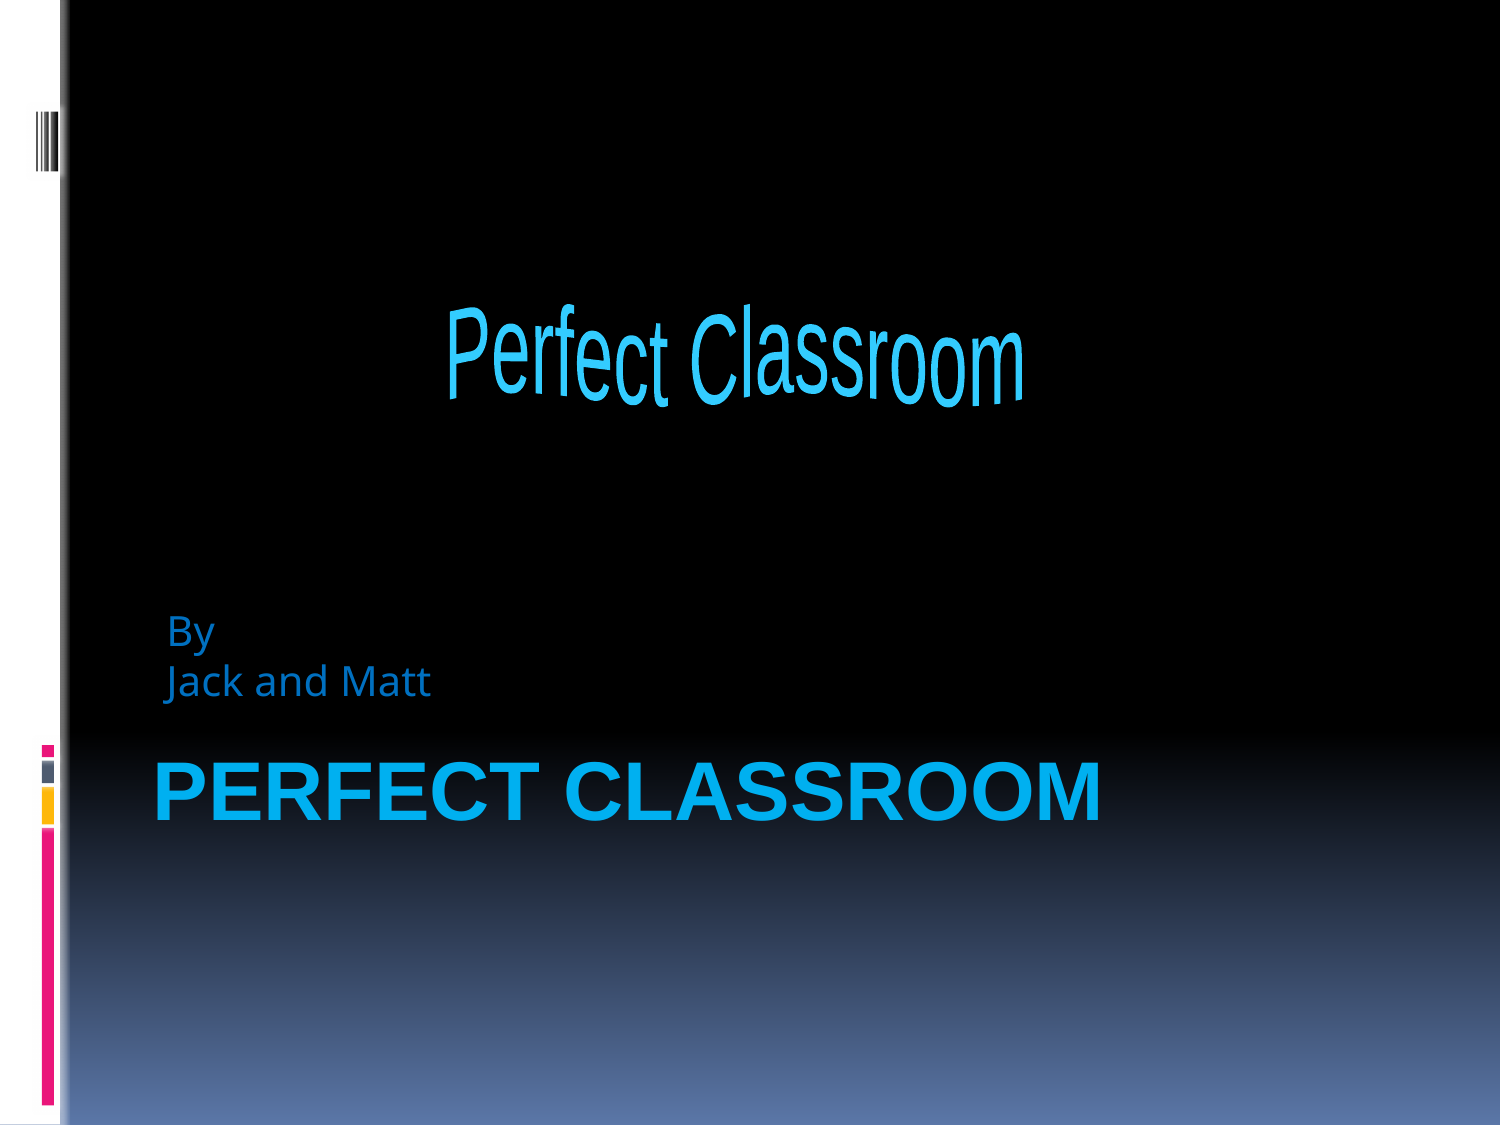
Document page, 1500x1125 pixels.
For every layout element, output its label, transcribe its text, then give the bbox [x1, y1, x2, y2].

subtitle By Jack and Matt [149, 464, 1426, 713]
title Perfect Classroom [138, 729, 1413, 1054]
